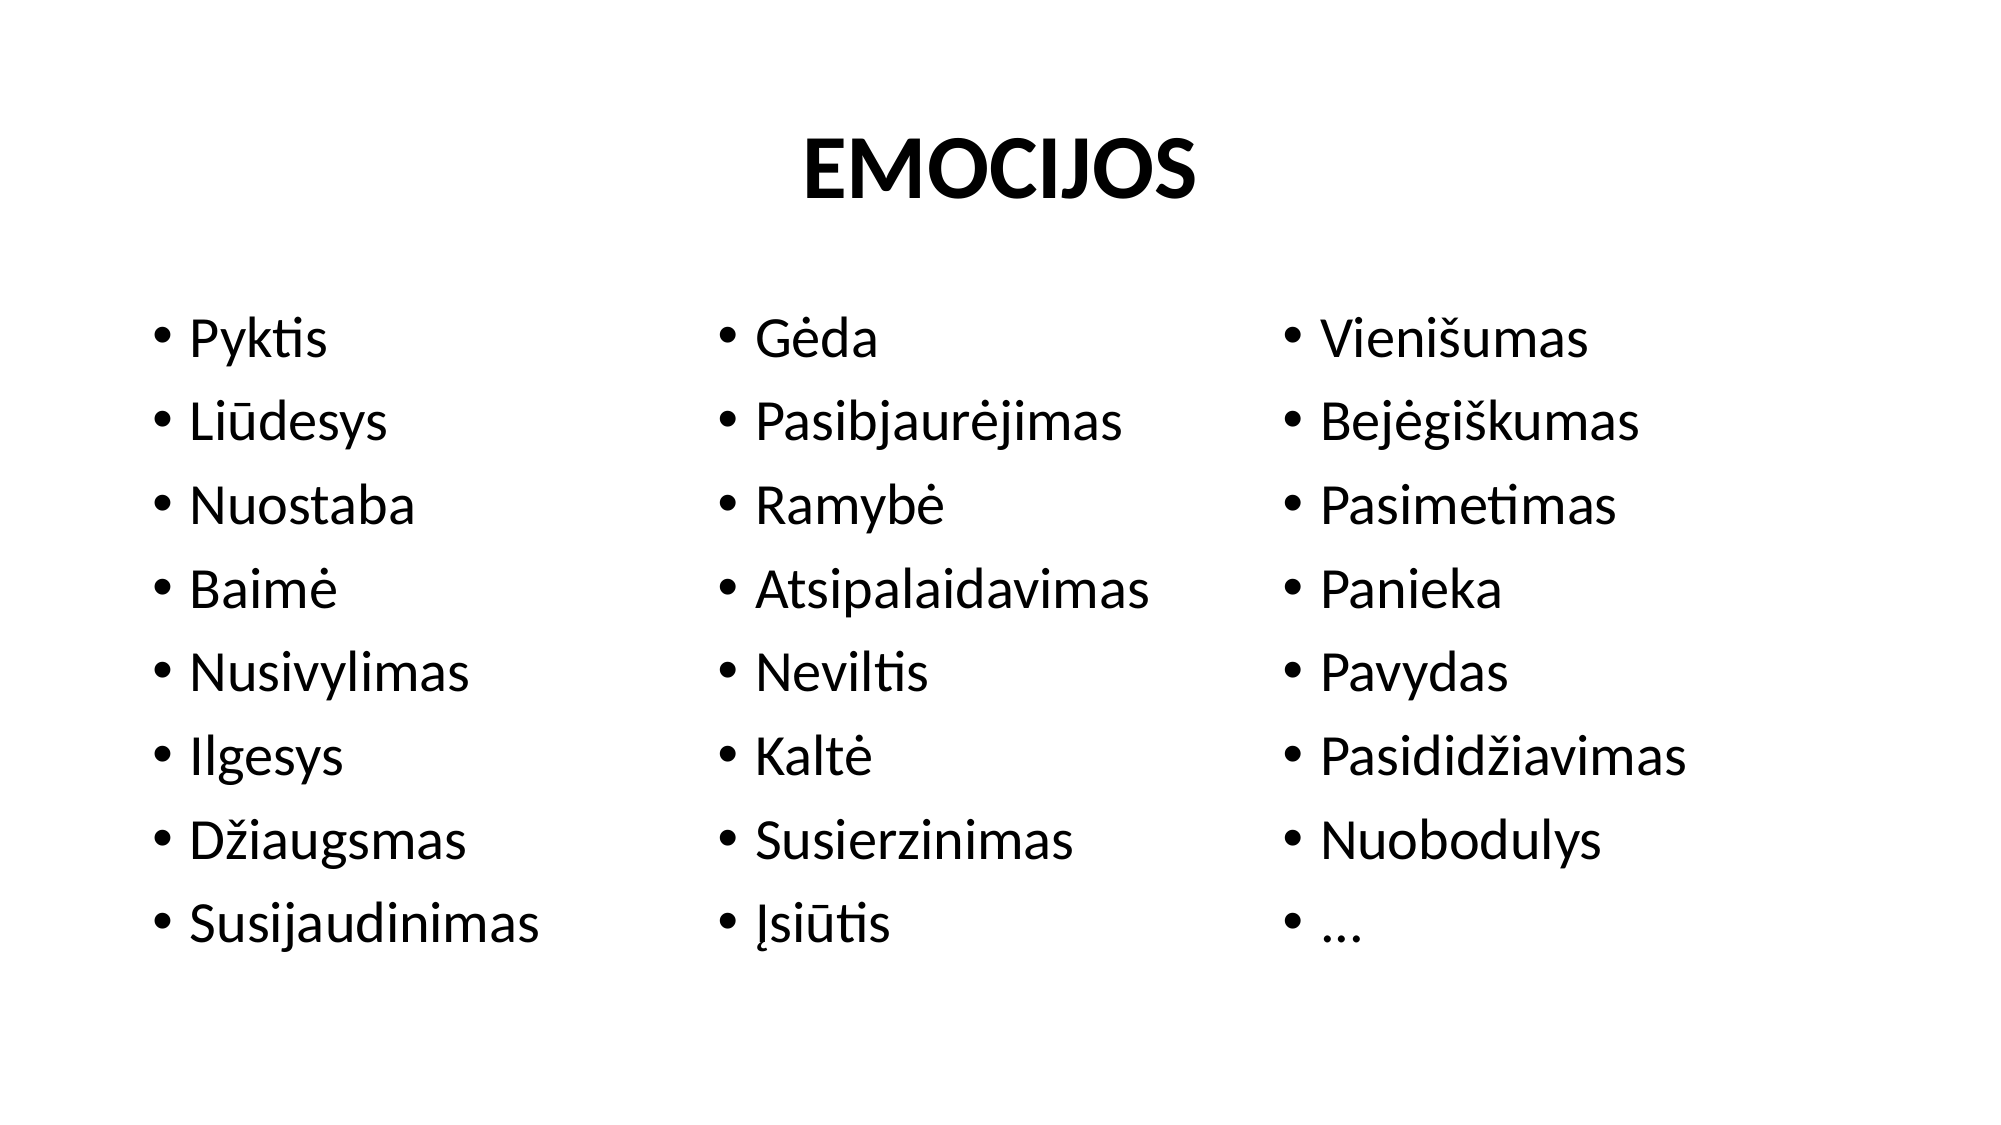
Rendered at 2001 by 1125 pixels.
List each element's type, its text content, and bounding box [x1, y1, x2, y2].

list Pyktis Liūdesys Nuostaba Baimė Nusivylimas Ilgesys Džiaugsmas Susijaudinimas Gėda Pasibjaurėjimas Ramybė Atsipalaidavimas Neviltis Kaltė Susierzinimas Įsiūtis Vienišumas Bejėgiškumas Pasimetimas Panieka Pavydas Pasididžiavimas Nuobodulys ... [137, 299, 1863, 1014]
title EMOCIJOS [137, 59, 1863, 278]
